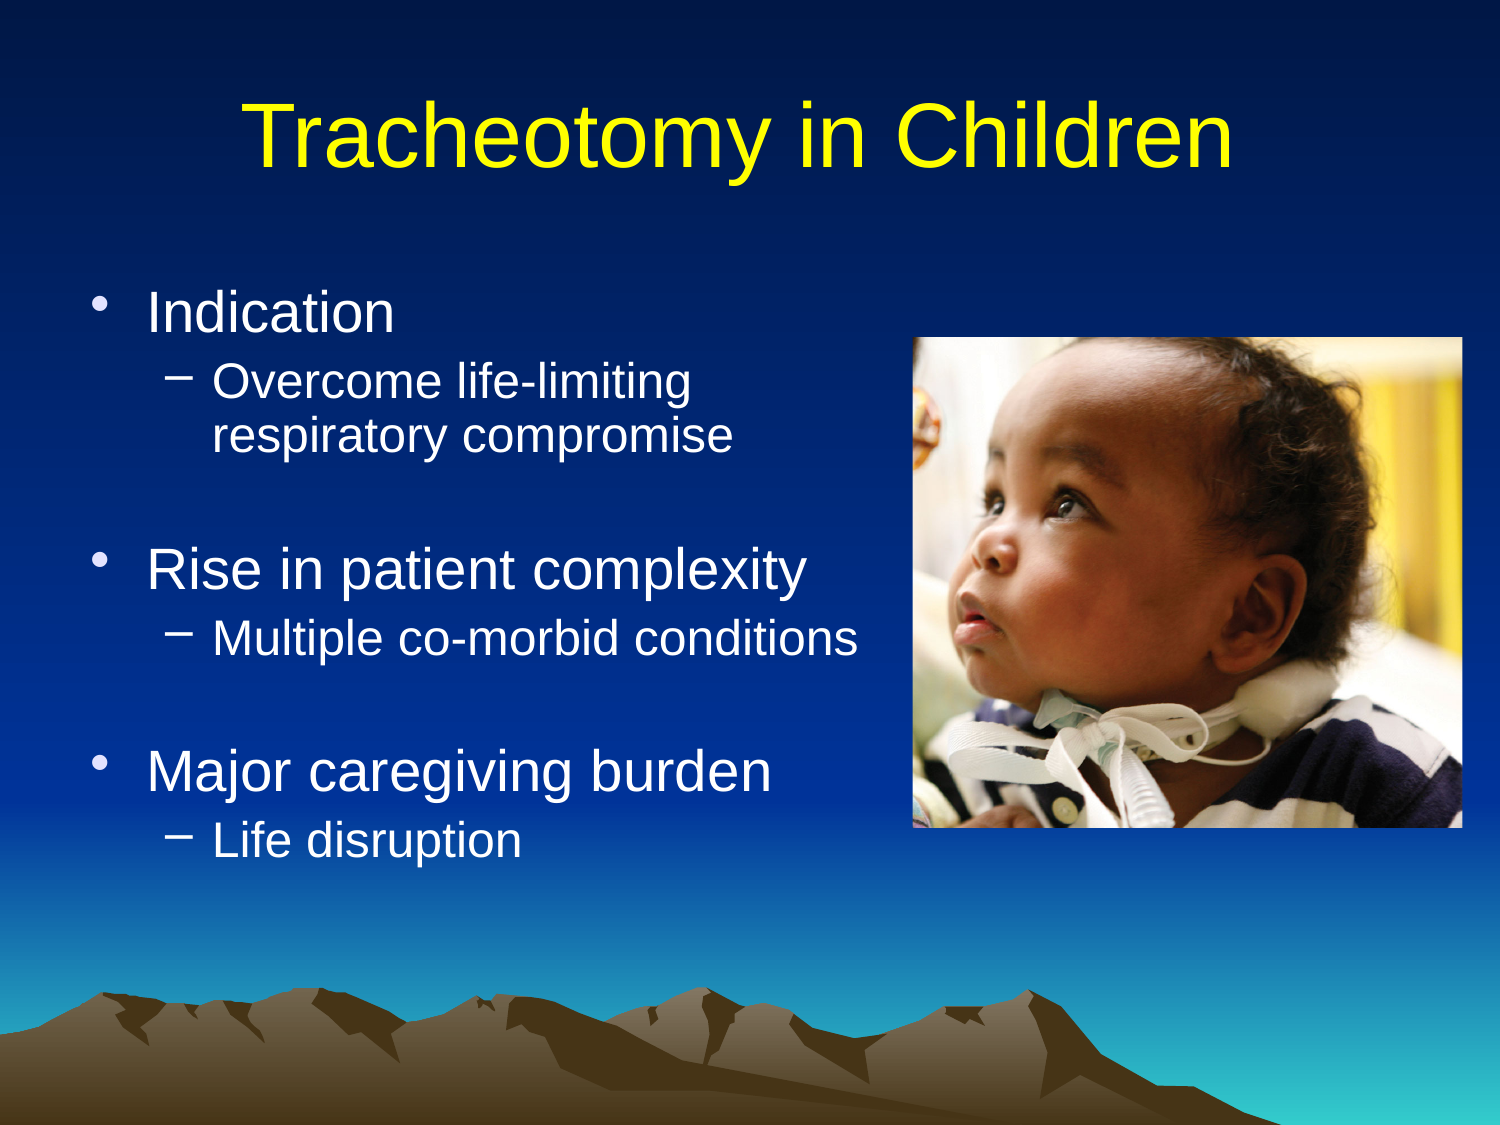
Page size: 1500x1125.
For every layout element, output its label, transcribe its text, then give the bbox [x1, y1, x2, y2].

list Indication Overcome life-limiting respiratory compromise Rise in patient complexity Multiple co-morbid conditions Major caregiving burden Life disruption [74, 274, 901, 1013]
title Tracheotomy in Children [74, 37, 1426, 226]
picture [912, 337, 1463, 828]
